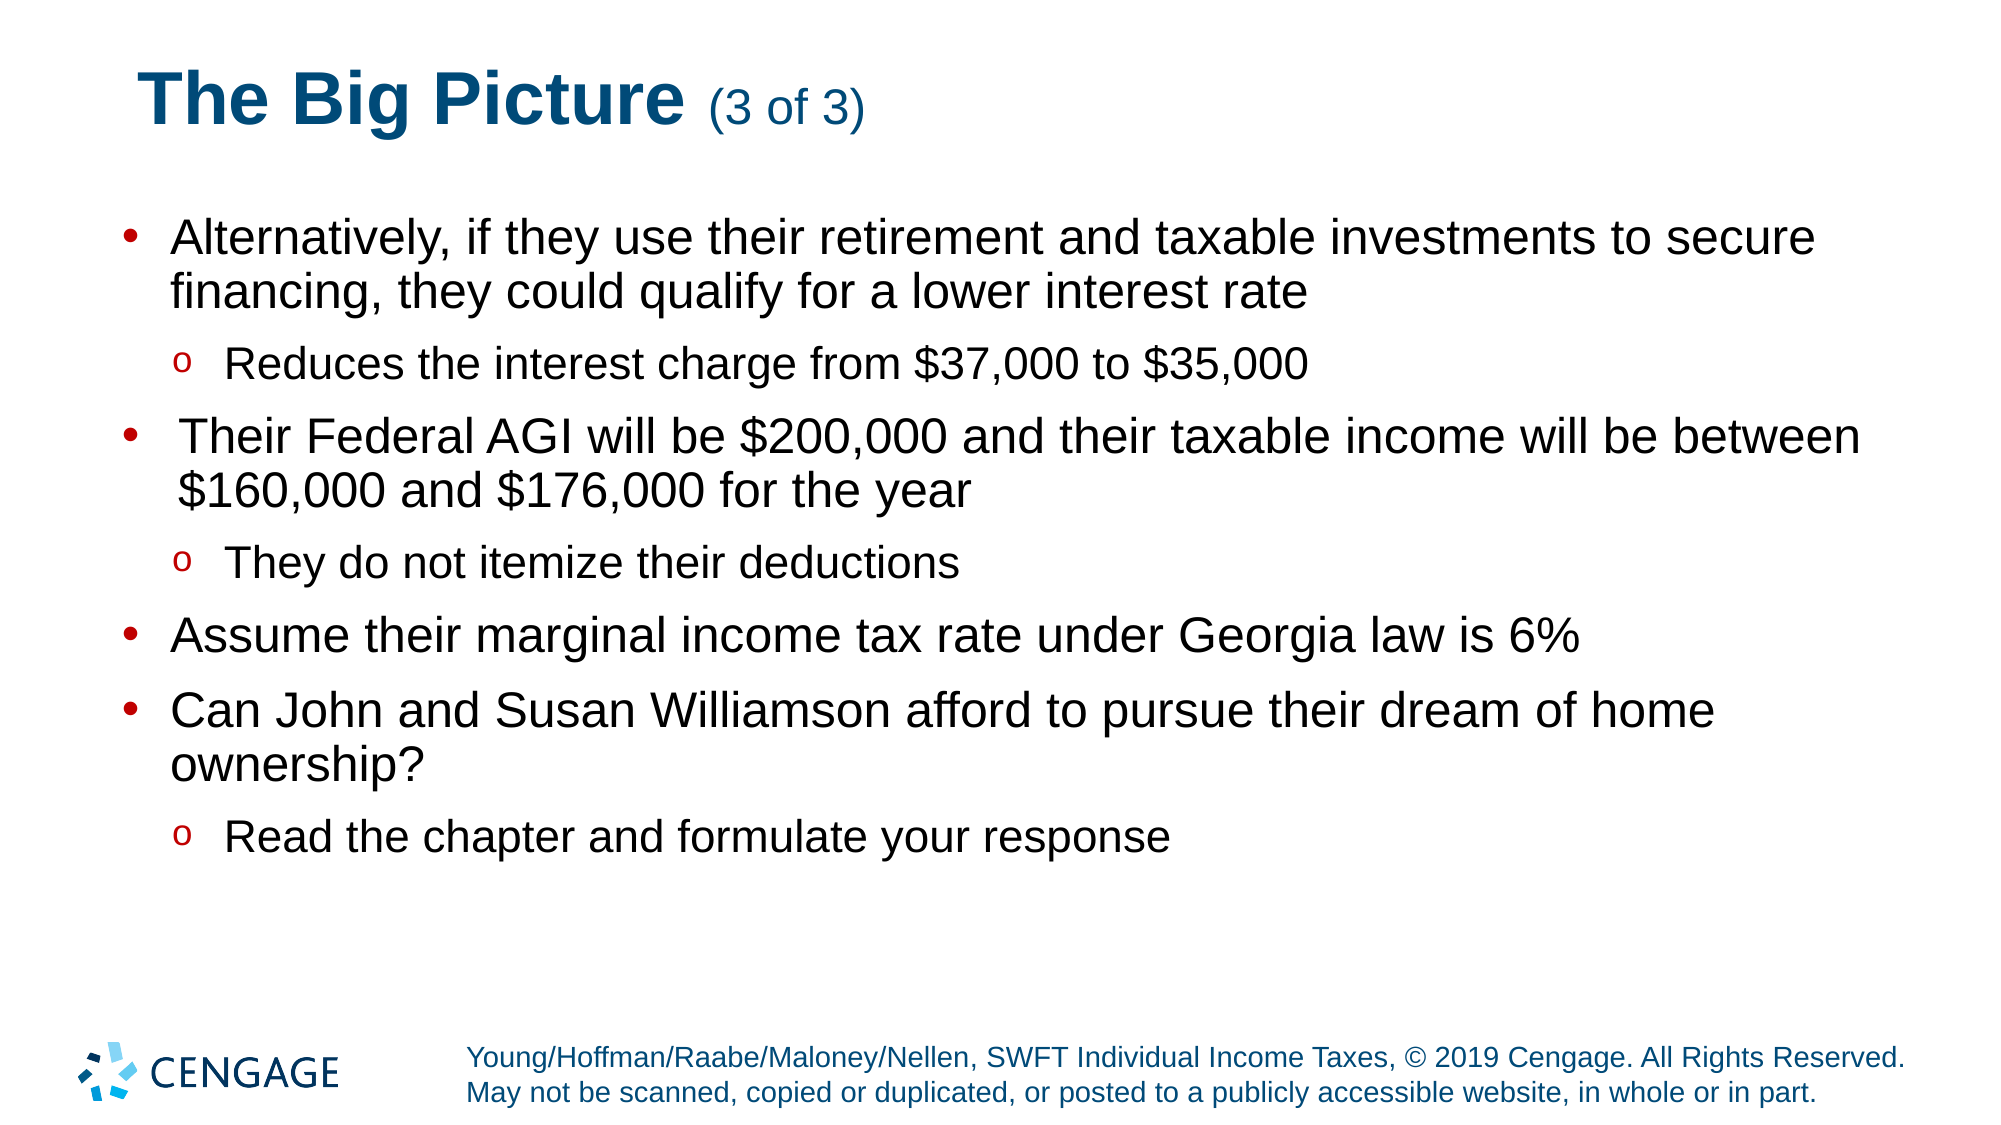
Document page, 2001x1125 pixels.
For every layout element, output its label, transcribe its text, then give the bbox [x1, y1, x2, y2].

title The Big Picture (3 of 3) [137, 59, 1863, 171]
list Alternatively, if they use their retirement and taxable investments to secure financing, they could qualify for a lower interest rate Reduces the interest charge from $37,000 to $35,000 Their Federal A G I will be $200,000 and their taxable income will be between $160,000 and $176,000 for the year They do not itemize their deductions Assume their marginal income tax rate under Georgia law is 6% Can John and Susan Williamson afford to pursue their dream of home ownership? Read the chapter and formulate your response [121, 211, 1880, 886]
picture [78, 1042, 338, 1101]
